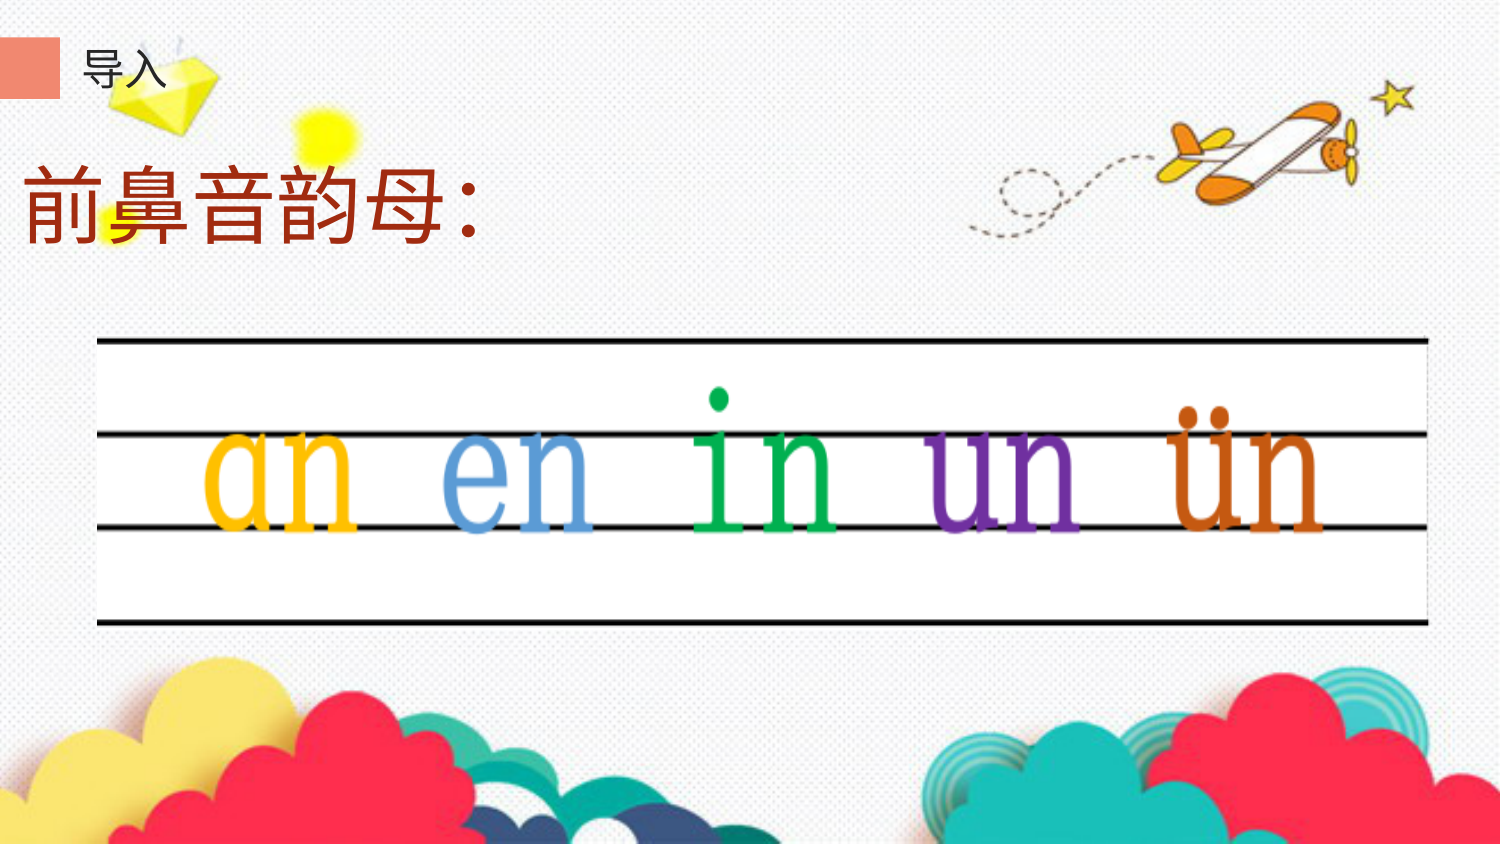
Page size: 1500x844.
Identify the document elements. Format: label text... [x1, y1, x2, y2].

picture [0, 0, 1500, 844]
text_box 前鼻音韵母： [9, 146, 506, 260]
text_box [0, 36, 61, 100]
text_box 导入 [69, 35, 298, 100]
